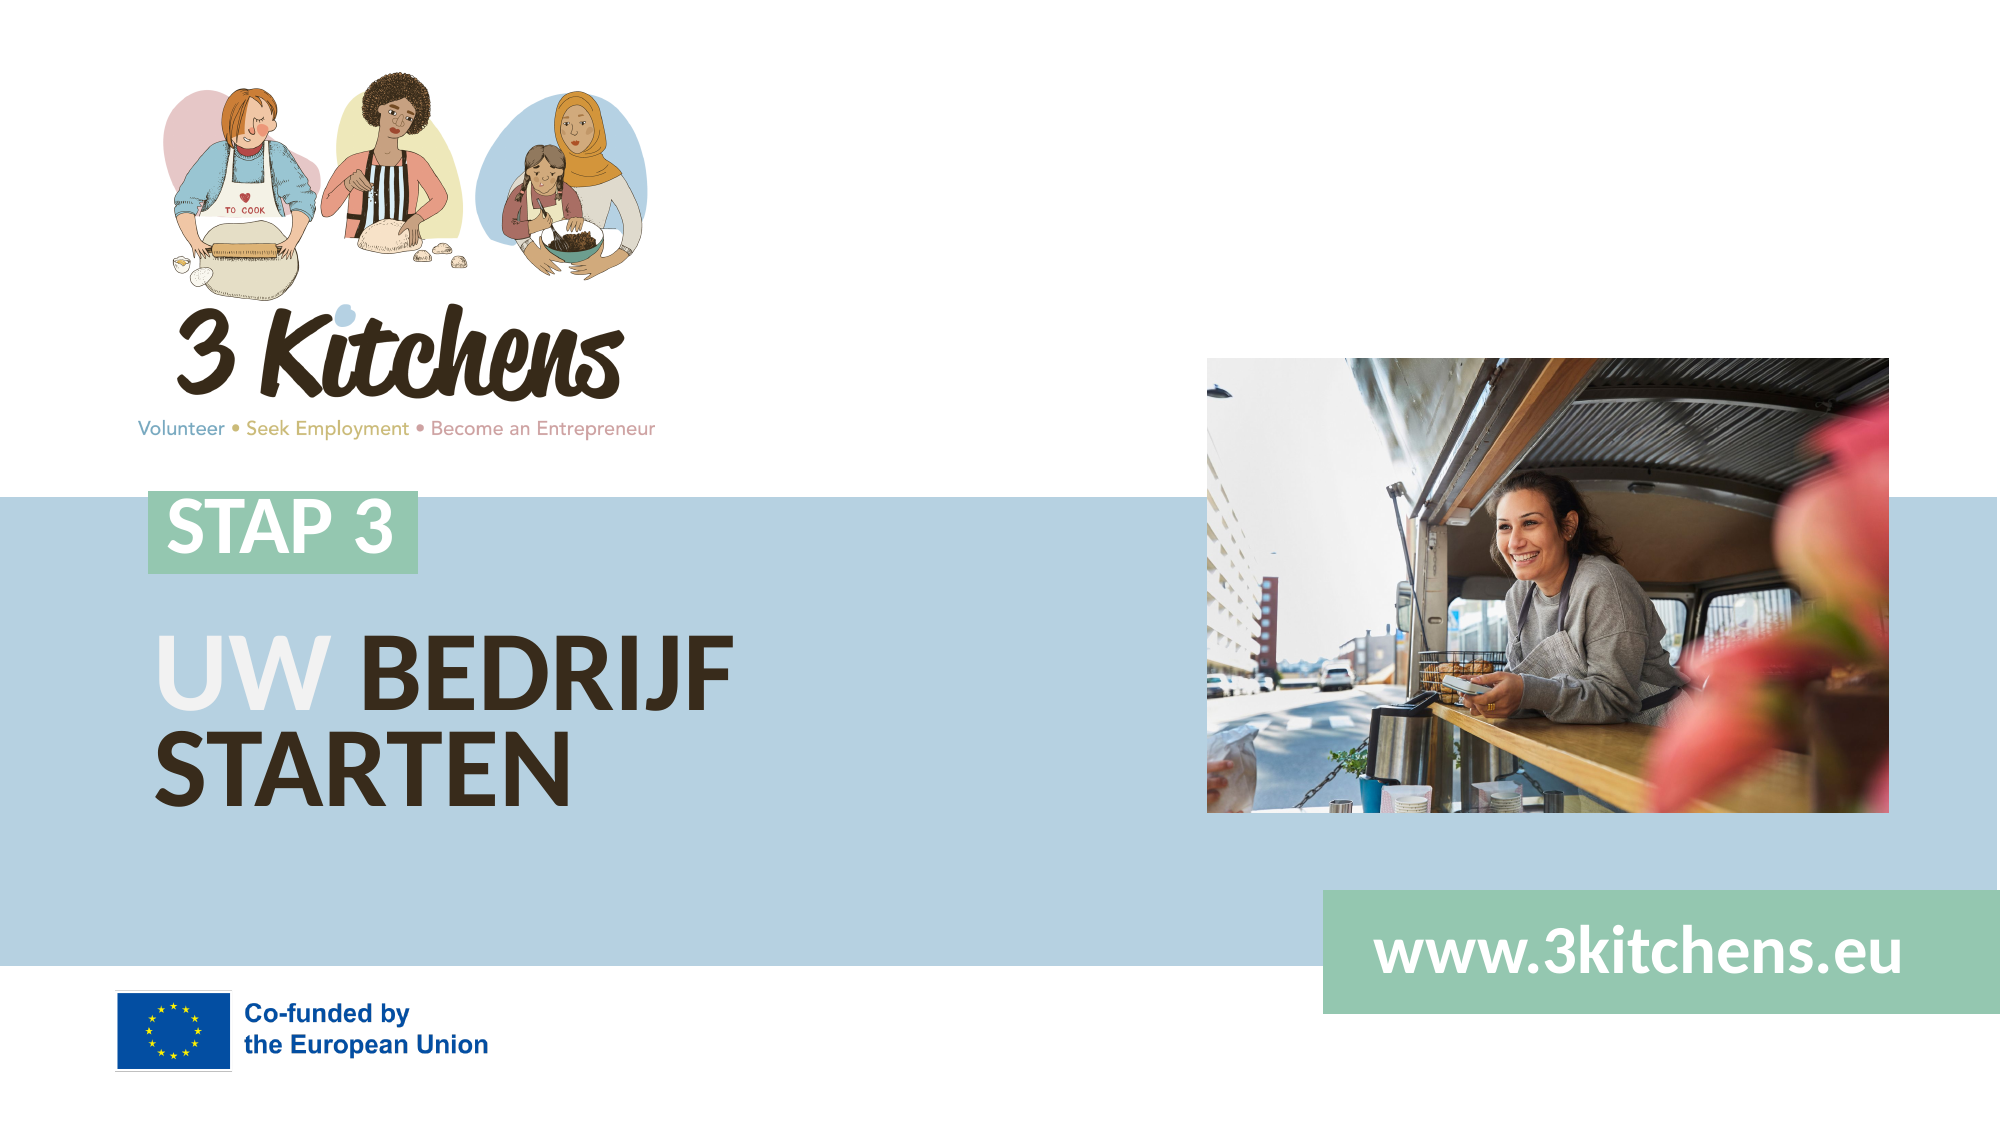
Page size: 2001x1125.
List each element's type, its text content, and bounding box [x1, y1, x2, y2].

text_box STAP 3. [132, 466, 979, 555]
picture [1206, 358, 1889, 813]
text_box UW BEDRIJF STARTEN [138, 630, 1111, 746]
picture [105, 25, 712, 465]
list www.3kitchens.eu [1323, 891, 1921, 1012]
picture [112, 988, 516, 1074]
